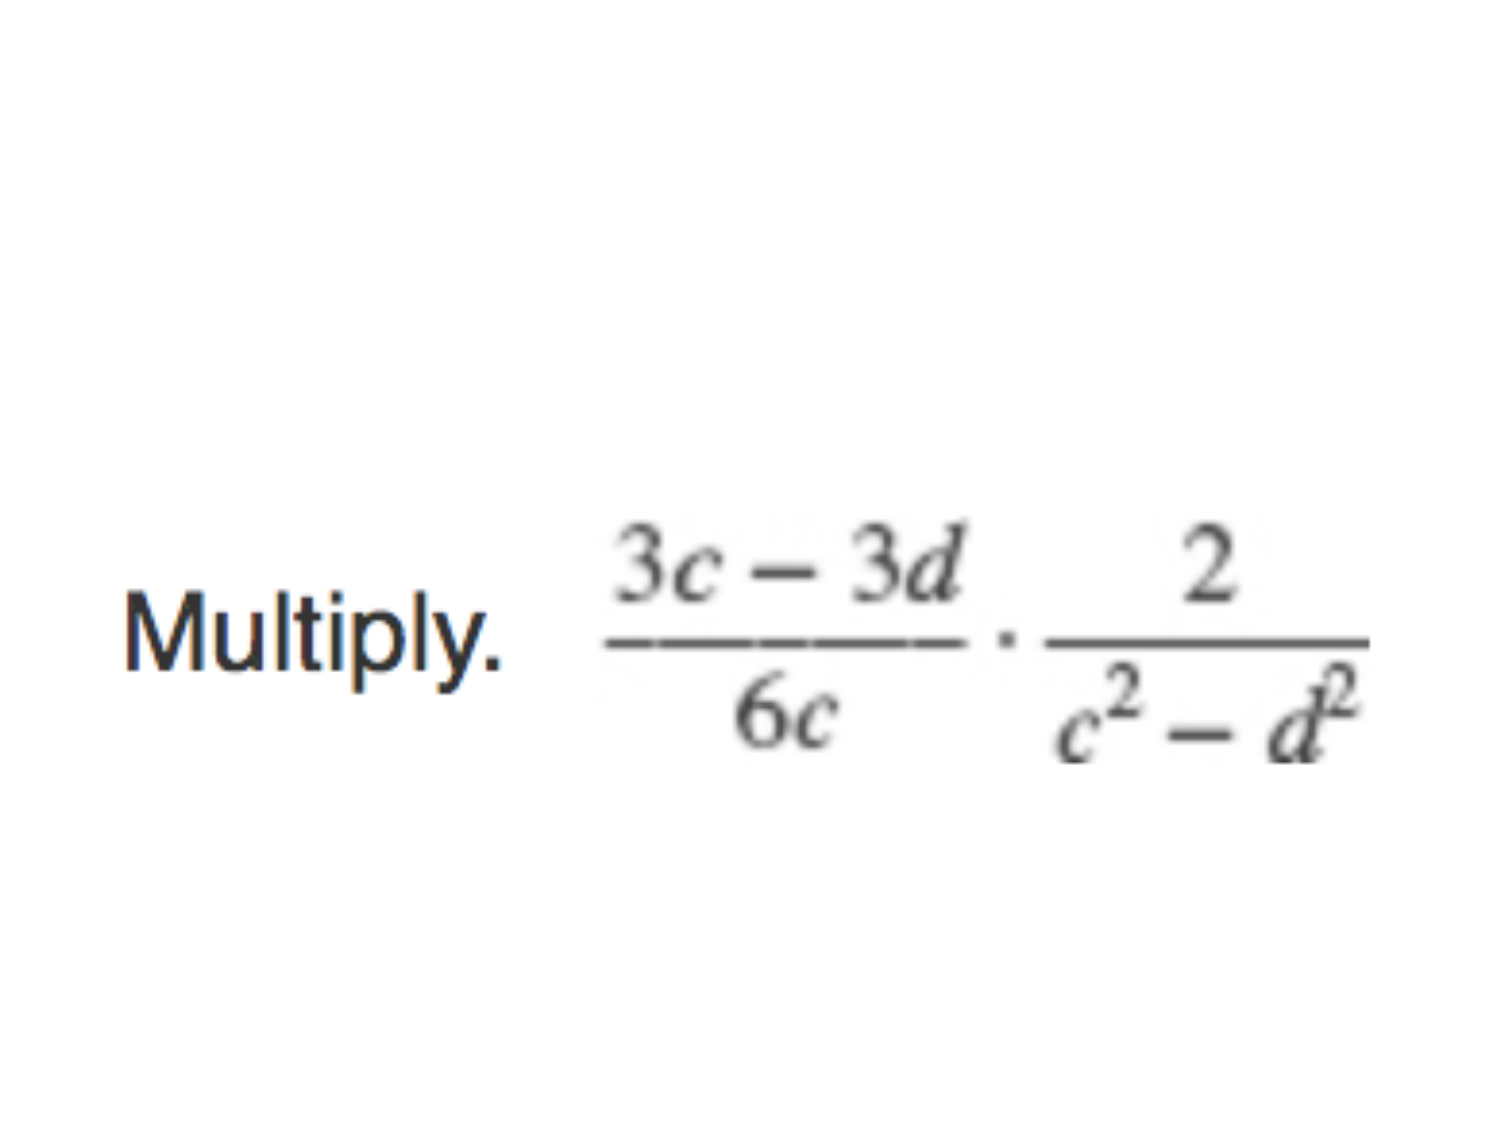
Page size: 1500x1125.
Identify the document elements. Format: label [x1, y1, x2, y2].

list [74, 262, 1426, 1006]
